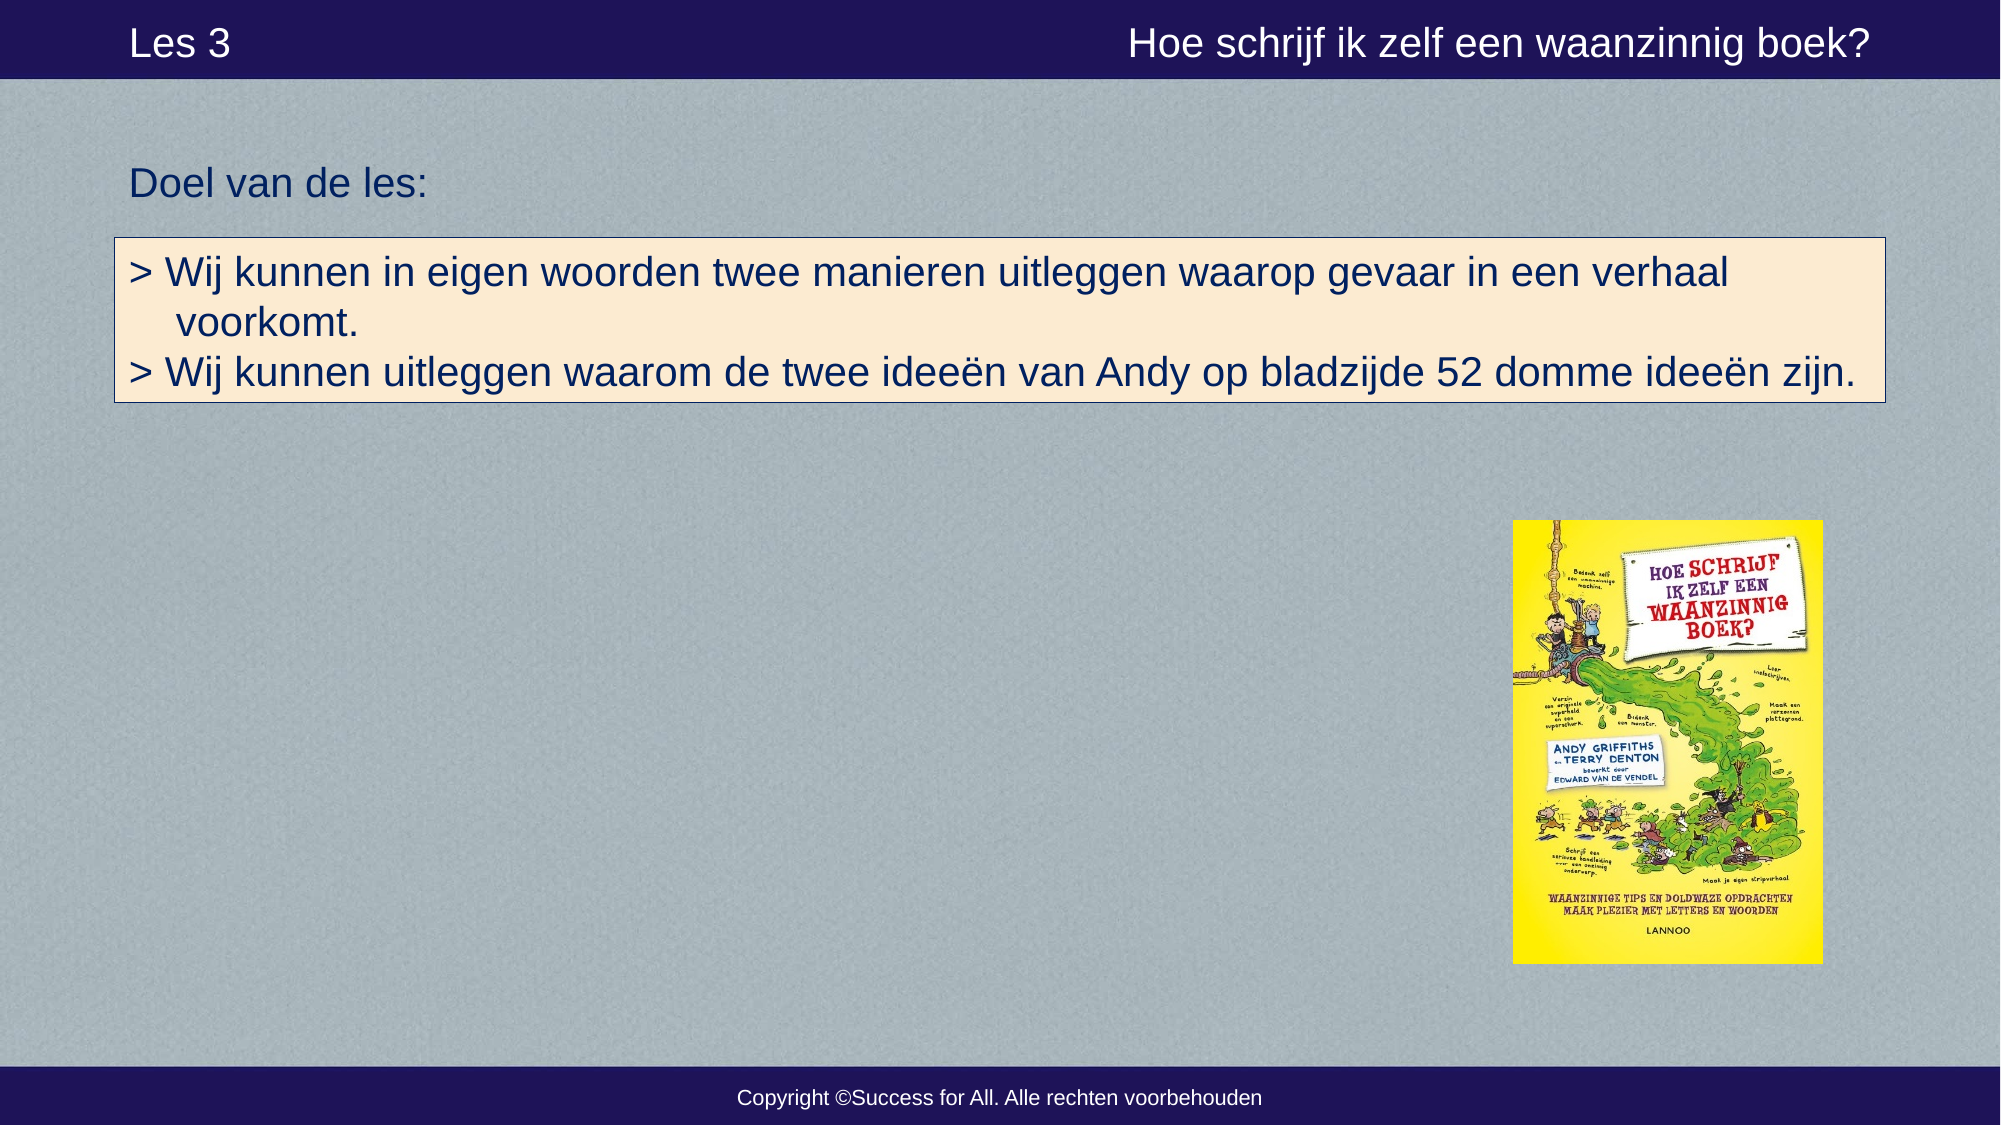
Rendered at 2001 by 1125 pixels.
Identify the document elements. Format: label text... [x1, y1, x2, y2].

text_box Copyright ©Success for All. Alle rechten voorbehouden [0, 1076, 2000, 1125]
text_box > Wij kunnen in eigen woorden twee manieren uitleggen waarop gevaar in een verhaal voorkomt. > Wij kunnen uitleggen waarom de twee ideeën van Andy op bladzijde 52 domme ideeën zijn. [114, 237, 1886, 403]
text_box Hoe schrijf ik zelf een waanzinnig boek? [999, 8, 1886, 73]
text_box Les 3 [114, 8, 354, 73]
picture [0, 0, 2001, 1125]
text_box Doel van de les: [113, 148, 1635, 214]
